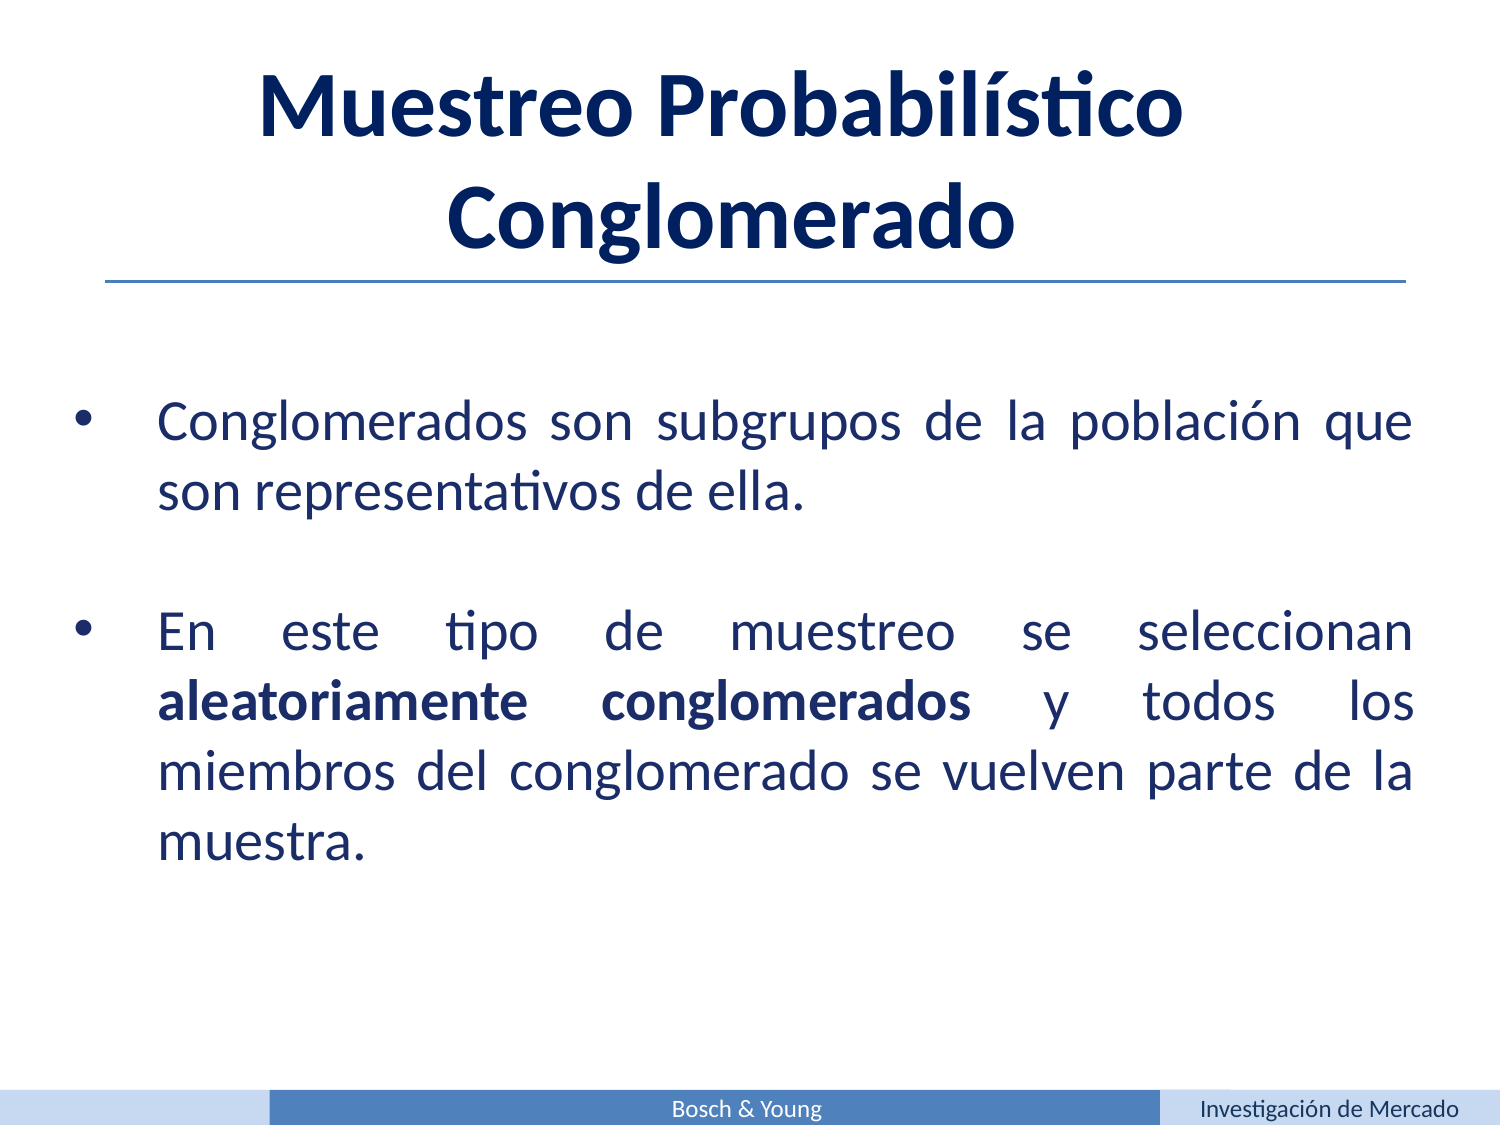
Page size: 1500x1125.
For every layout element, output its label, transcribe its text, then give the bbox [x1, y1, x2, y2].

text_box Muestreo Probabilístico Conglomerado [46, 35, 1418, 275]
text_box Bosch & Young [272, 1088, 1158, 1125]
text_box [0, 1088, 272, 1125]
text_box Conglomerados son subgrupos de la población que son representativos de ella. En este tipo de muestreo se seleccionan aleatoriamente conglomerados y todos los miembros del conglomerado se vuelven parte de la muestra. [58, 374, 1430, 957]
text_box Investigación de Mercado [1158, 1088, 1500, 1125]
